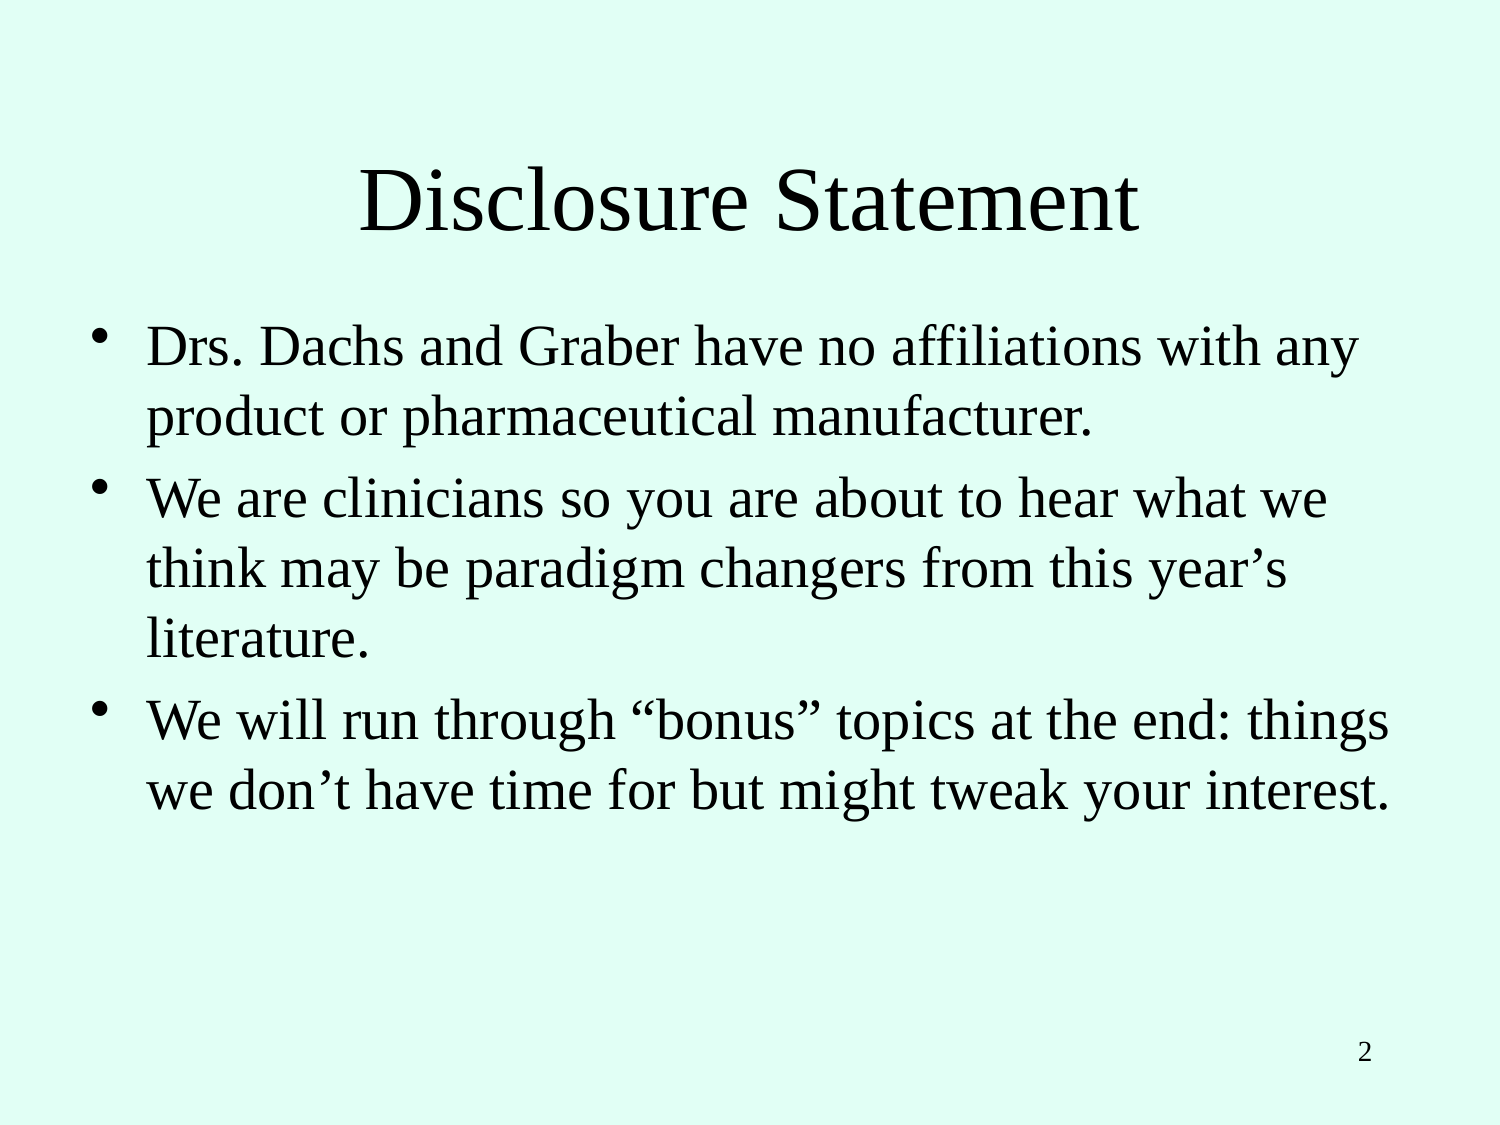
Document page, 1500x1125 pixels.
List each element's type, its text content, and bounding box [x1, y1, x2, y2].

title Disclosure Statement [112, 99, 1388, 288]
text_box 2 [1074, 1038, 1388, 1100]
list Drs. Dachs and Graber have no affiliations with any product or pharmaceutical manufacturer. We are clinicians so you are about to hear what we think may be paradigm changers from this year’s literature. We will run through “bonus” topics at the end: things we don’t have time for but might tweak your interest. [75, 299, 1425, 1038]
